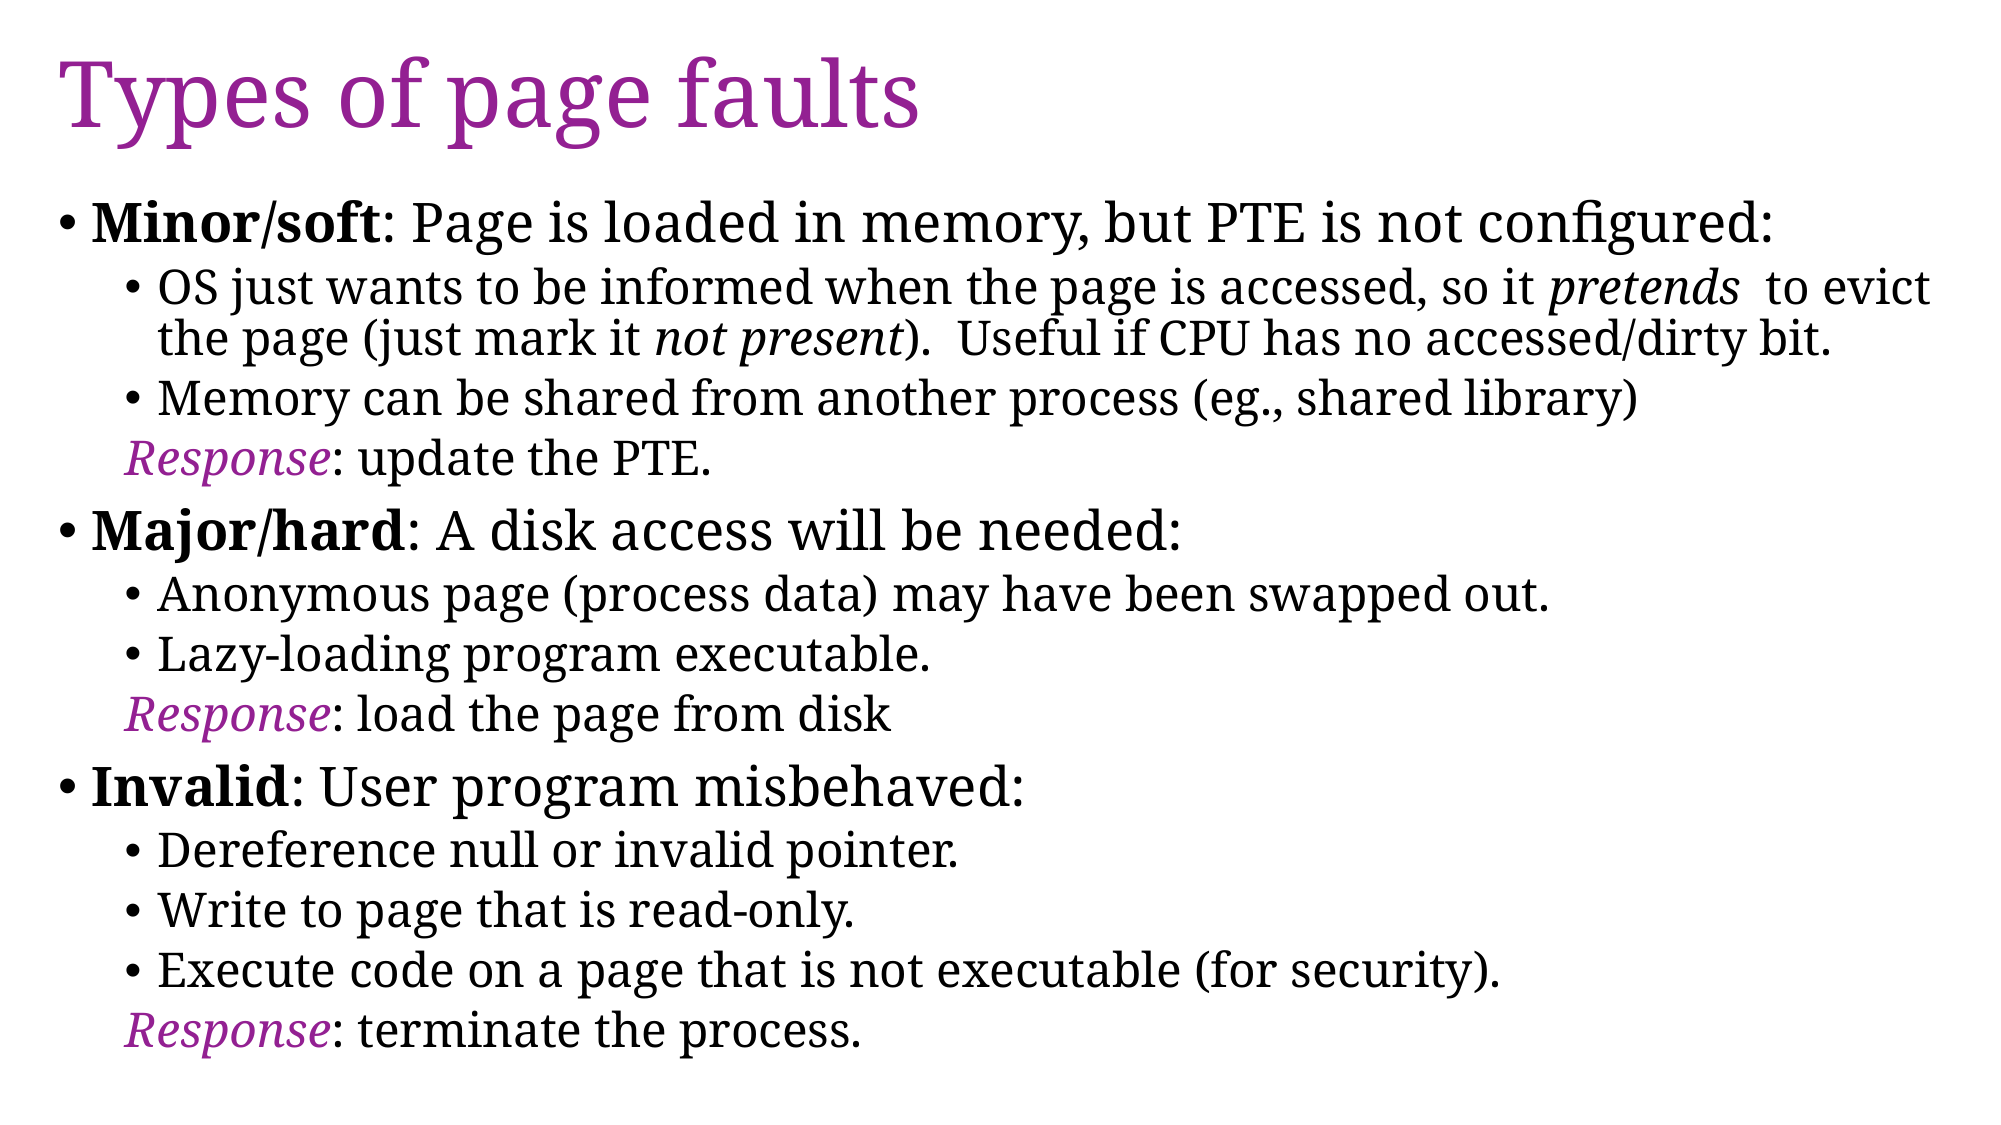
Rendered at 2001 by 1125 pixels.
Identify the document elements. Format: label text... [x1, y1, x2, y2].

list Minor/soft: Page is loaded in memory, but PTE is not configured: OS just wants to be informed when the page is accessed, so it pretends to evict the page (just mark it not present). Useful if CPU has no accessed/dirty bit. Memory can be shared from another process (eg., shared library) Response: update the PTE. Major/hard: A disk access will be needed: Anonymous page (process data) may have been swapped out. Lazy-loading program executable. Response: load the page from disk Invalid: User program misbehaved: Dereference null or invalid pointer. Write to page that is read-only. Execute code on a page that is not executable (for security). Response: terminate the process. [43, 188, 1953, 1106]
title Types of page faults [43, 25, 1953, 171]
